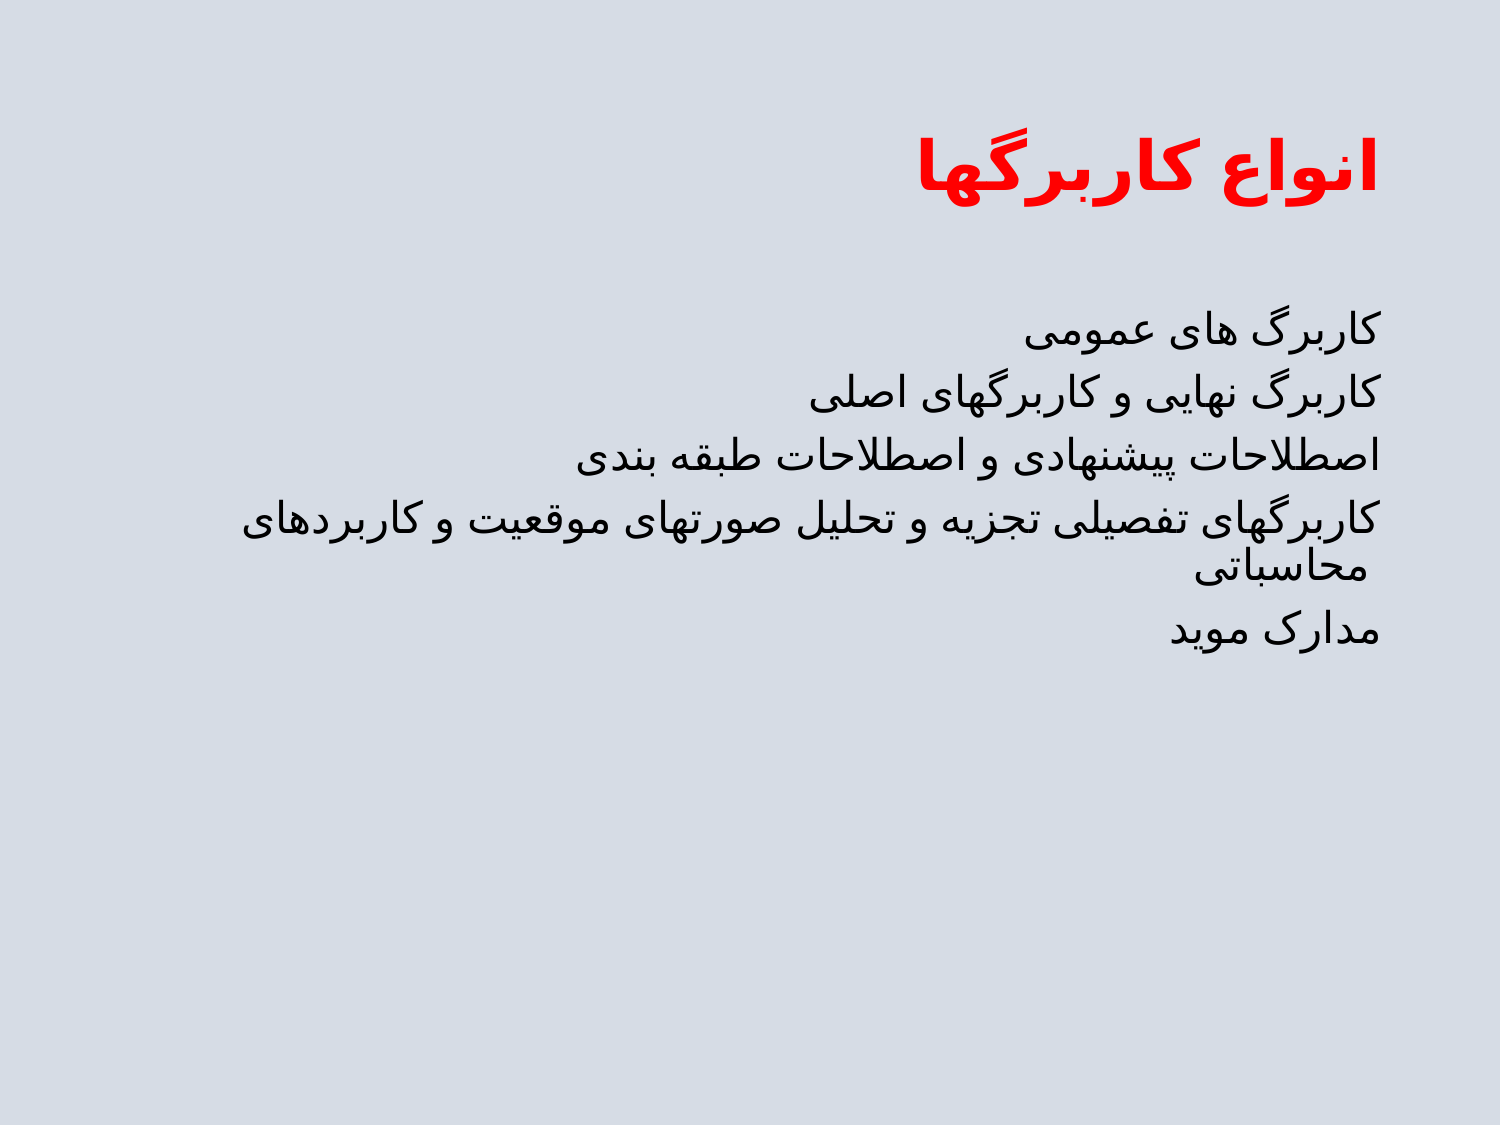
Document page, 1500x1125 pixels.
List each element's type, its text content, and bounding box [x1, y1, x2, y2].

title انواع کاربرگها [103, 59, 1397, 278]
list کاربرگ های عمومی کاربرگ نهایی و کاربرگهای اصلی اصطلاحات پیشنهادی و اصطلاحات طبقه بندی کاربرگهای تفصیلی تجزیه و تحلیل صورتهای موقعیت و کاربردهای محاسباتی مدارک موید [103, 299, 1397, 1014]
